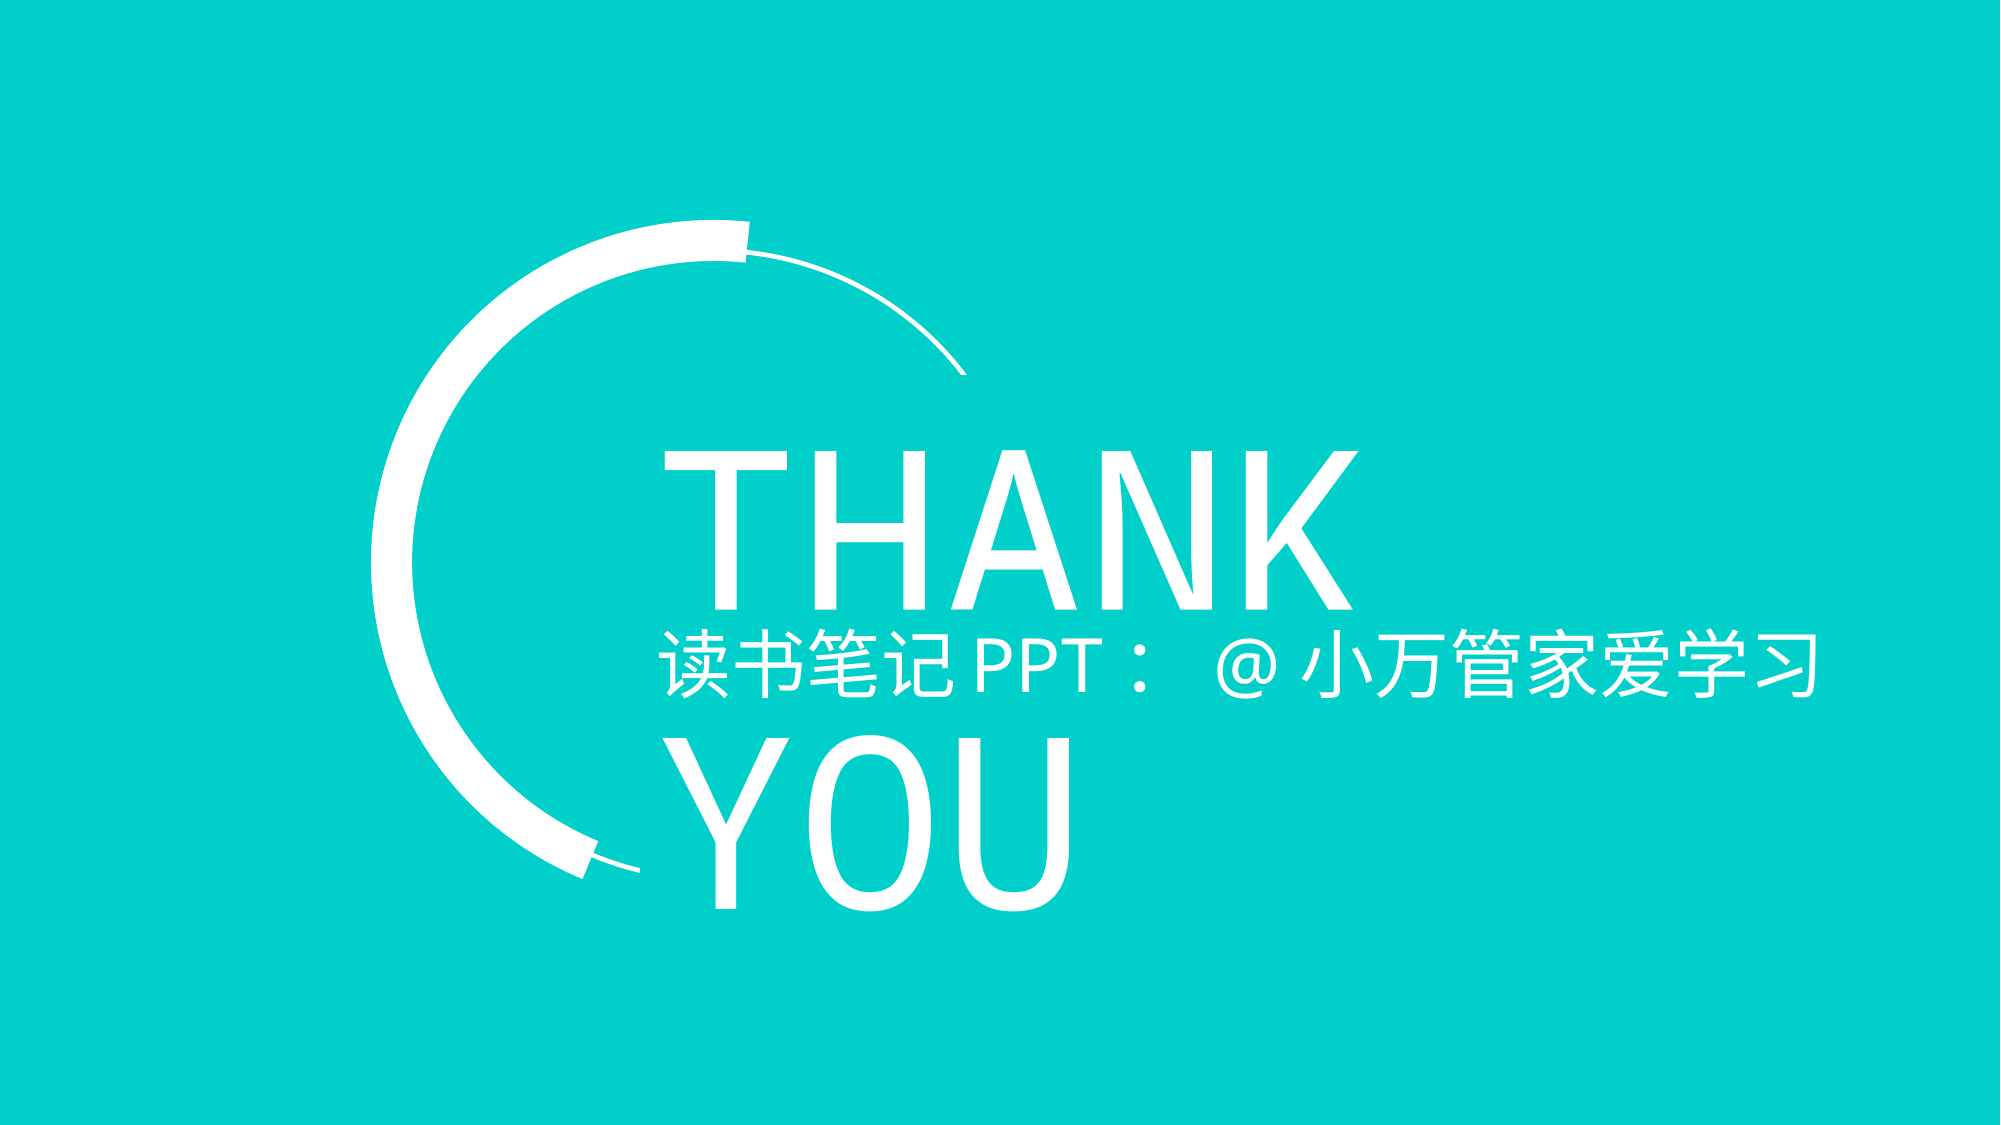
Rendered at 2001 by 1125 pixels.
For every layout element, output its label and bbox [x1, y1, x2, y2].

text_box [370, 219, 1057, 906]
text_box [639, 374, 1824, 972]
